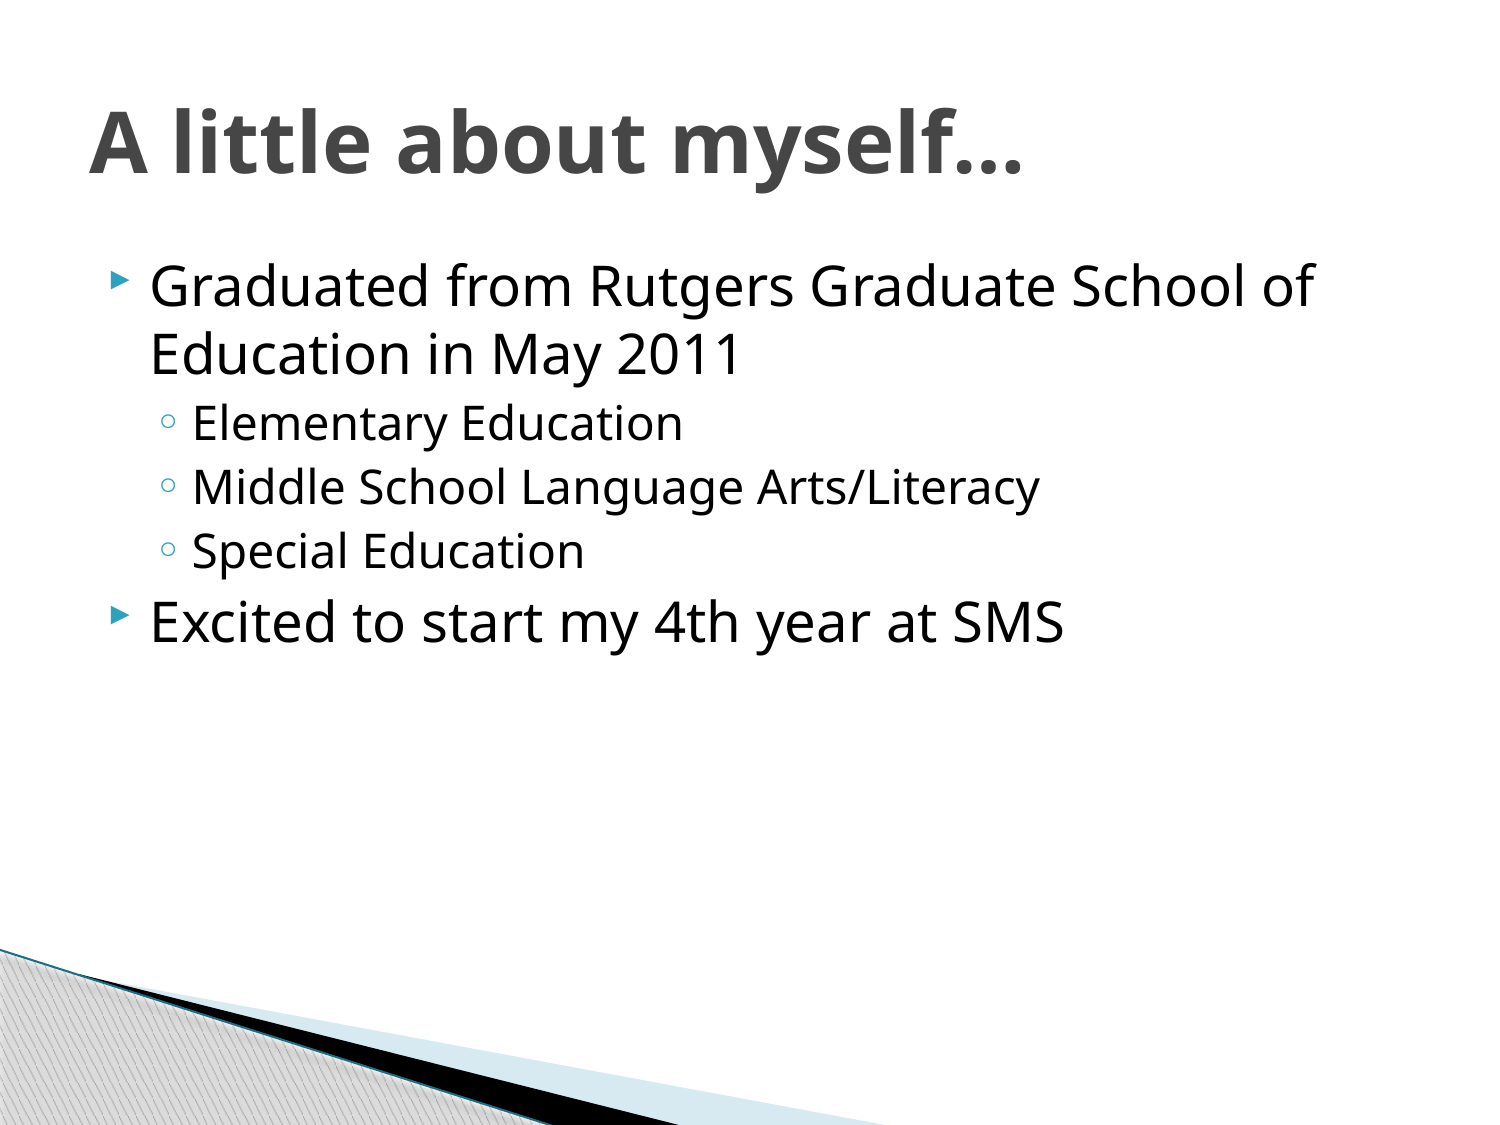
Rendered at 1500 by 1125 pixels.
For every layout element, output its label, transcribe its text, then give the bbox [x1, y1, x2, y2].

title A little about myself… [75, 45, 1425, 233]
list Graduated from Rutgers Graduate School of Education in May 2011 Elementary Education Middle School Language Arts/Literacy Special Education Excited to start my 4th year at SMS [75, 243, 1425, 986]
